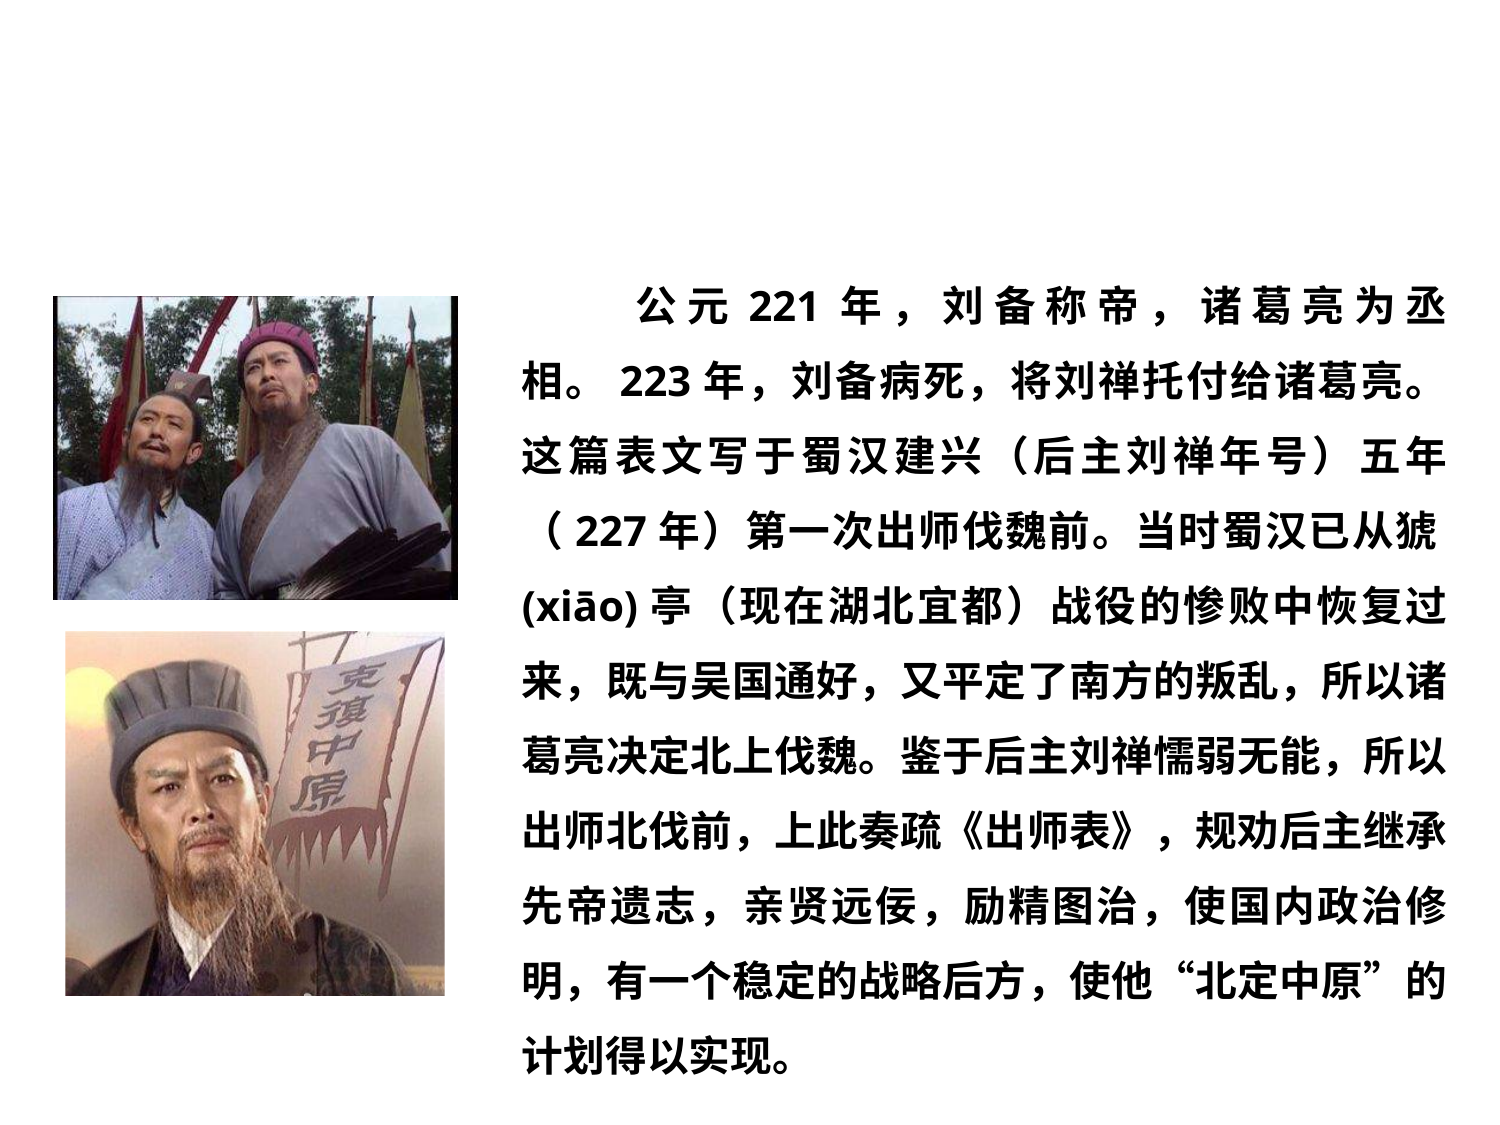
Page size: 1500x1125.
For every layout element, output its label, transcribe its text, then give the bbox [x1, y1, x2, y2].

text_box 公元221年，刘备称帝，诸葛亮为丞相。223年，刘备病死，将刘禅托付给诸葛亮。这篇表文写于蜀汉建兴（后主刘禅年号）五年（227年）第一次出师伐魏前。当时蜀汉已从猇(xiāo)亭（现在湖北宜都）战役的惨败中恢复过来，既与吴国通好，又平定了南方的叛乱，所以诸葛亮决定北上伐魏。鉴于后主刘禅懦弱无能，所以出师北伐前，上此奏疏《出师表》，规劝后主继承先帝遗志，亲贤远佞，励精图治，使国内政治修明，有一个稳定的战略后方，使他“北定中原”的计划得以实现。 [507, 247, 1463, 1088]
picture [65, 630, 445, 996]
picture [53, 296, 458, 600]
